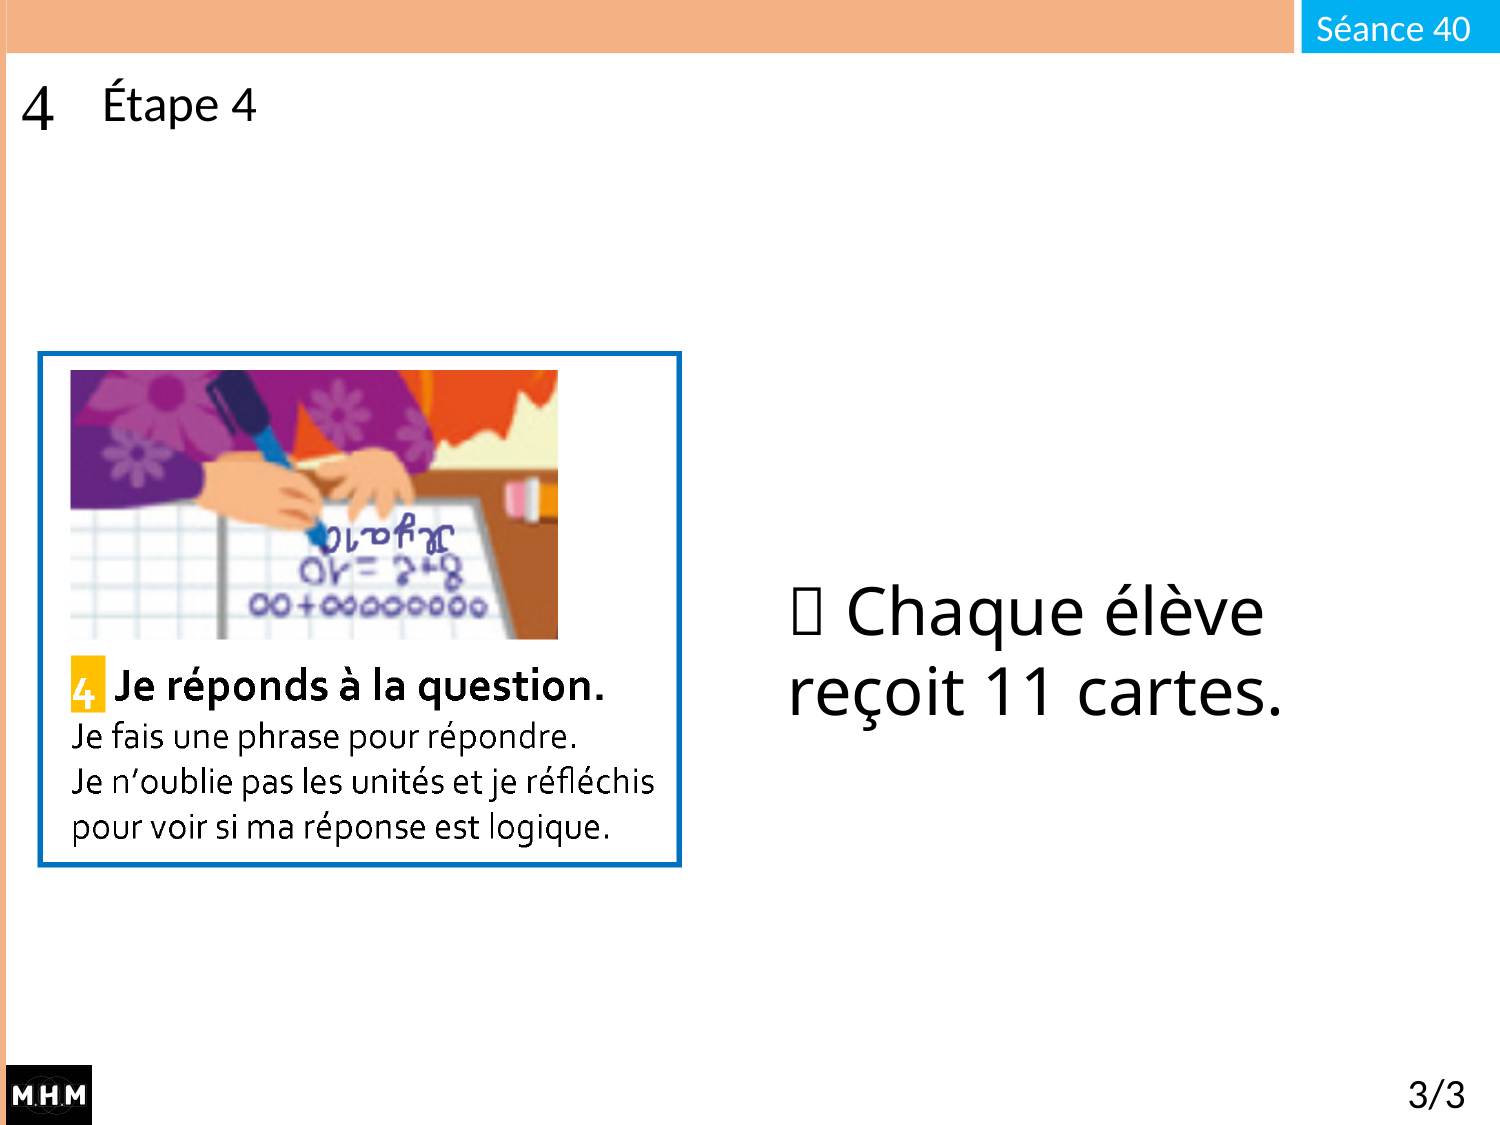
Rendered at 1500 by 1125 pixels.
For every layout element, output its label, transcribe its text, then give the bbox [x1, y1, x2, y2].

picture [6, 1065, 92, 1125]
list 3/3 [1373, 1064, 1500, 1125]
picture [34, 350, 684, 869]
title Étape 4 [87, 32, 1382, 140]
text_box  Chaque élève reçoit 11 cartes. [773, 561, 1423, 737]
